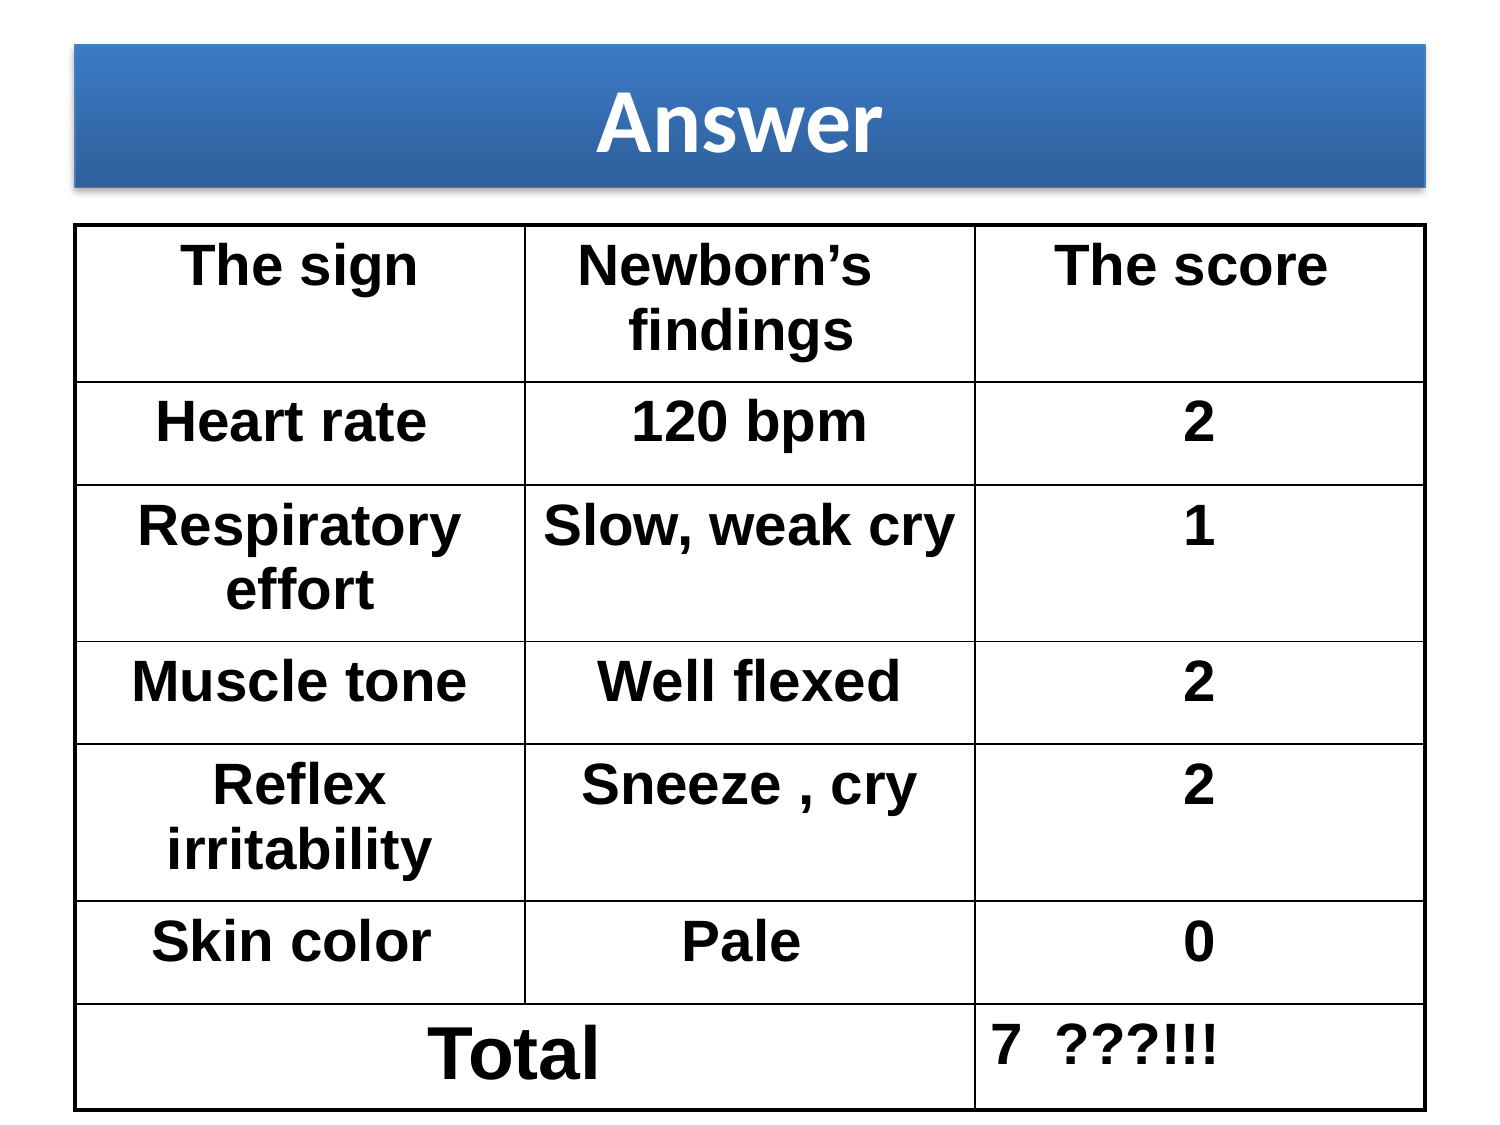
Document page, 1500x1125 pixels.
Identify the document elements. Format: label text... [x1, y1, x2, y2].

table_cell Slow, weak cry [526, 486, 974, 641]
table_cell Respiratory effort [77, 486, 524, 641]
title Answer [74, 44, 1426, 188]
table_cell 2 [976, 745, 1423, 900]
table_cell Heart rate [77, 383, 524, 484]
table_cell 7 ???!!! [976, 1005, 1423, 1108]
table_cell Pale [526, 902, 974, 1003]
table_header The score [976, 227, 1423, 381]
table_cell 2 [976, 383, 1423, 484]
table_cell Total [77, 1005, 974, 1108]
table_cell 0 [976, 902, 1423, 1003]
table_cell Skin color [77, 902, 524, 1003]
table_cell Reflex irritability [77, 745, 524, 900]
table_header The sign [77, 227, 524, 381]
table_cell Well flexed [526, 642, 974, 743]
table_cell 1 [976, 486, 1423, 641]
table_cell Muscle tone [77, 642, 524, 743]
table_header Newborn’s findings [526, 227, 974, 381]
table_cell Sneeze , cry [526, 745, 974, 900]
table_cell 120 bpm [526, 383, 974, 484]
table_cell 2 [976, 642, 1423, 743]
